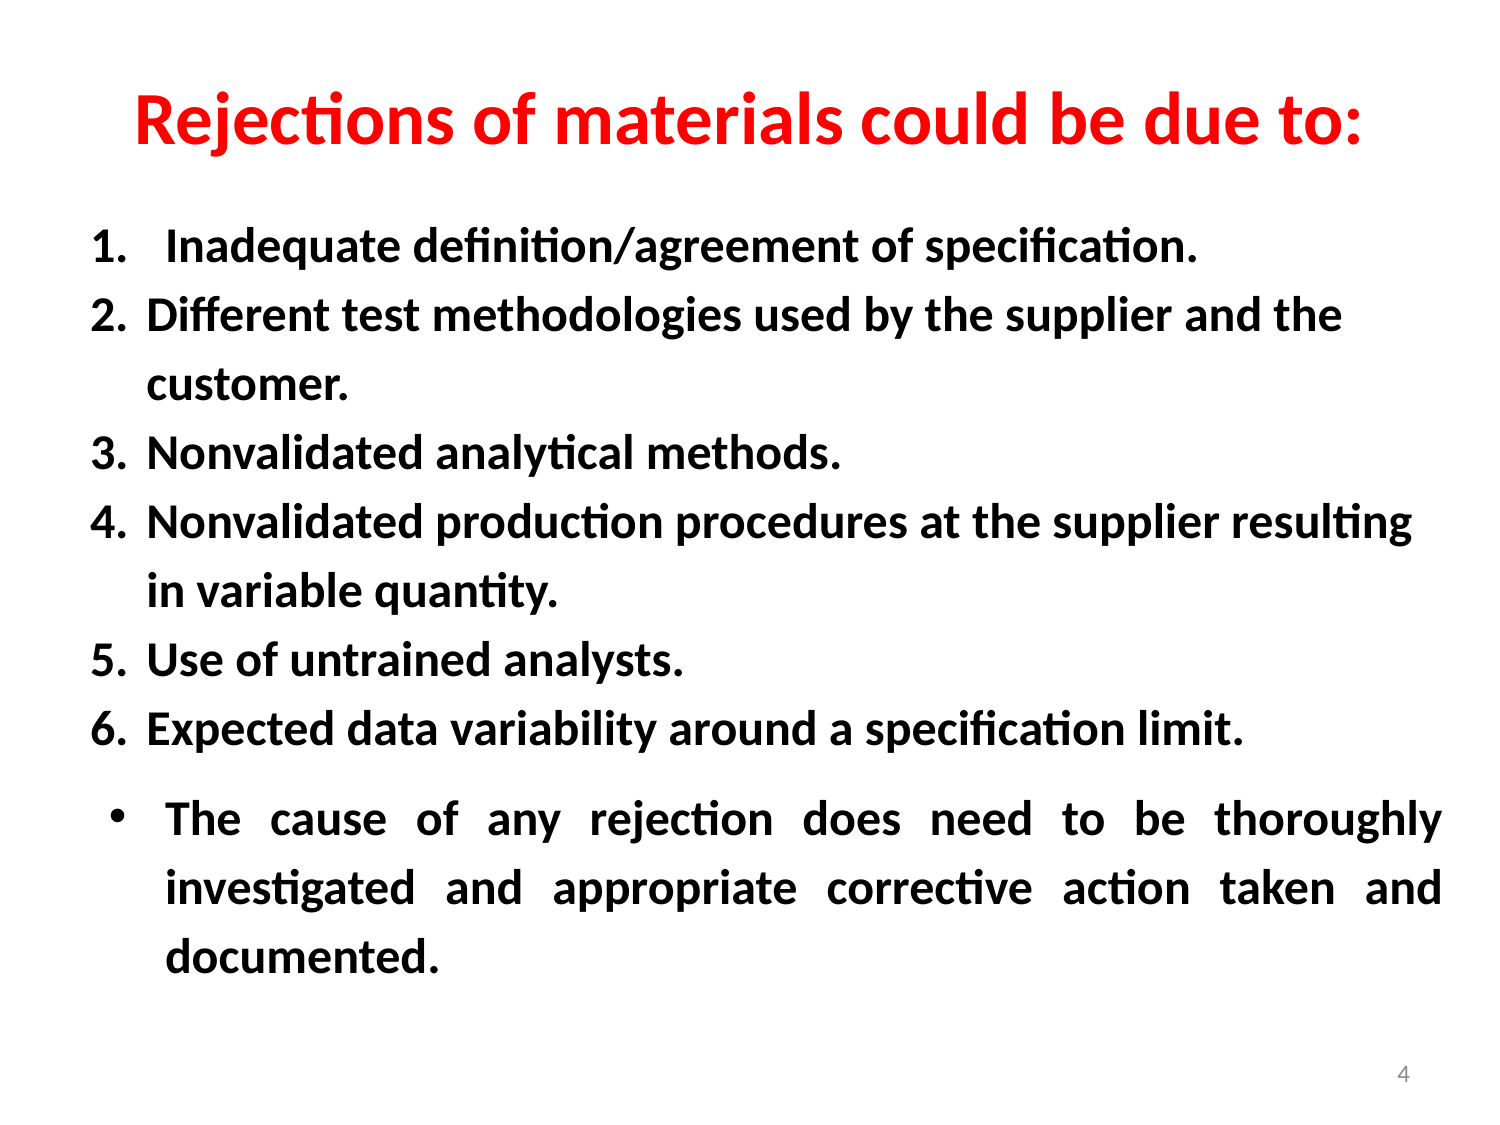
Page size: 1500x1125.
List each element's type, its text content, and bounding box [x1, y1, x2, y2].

slide_number 4 [1074, 1042, 1425, 1103]
title Rejections of materials could be due to: [75, 45, 1425, 185]
list Inadequate definition/agreement of specification. Different test methodologies used by the supplier and the customer. Nonvalidated analytical methods. Nonvalidated production procedures at the supplier resulting in variable quantity. Use of untrained analysts. Expected data variability around a specification limit. The cause of any rejection does need to be thoroughly investigated and appropriate corrective action taken and documented. [75, 196, 1459, 1071]
